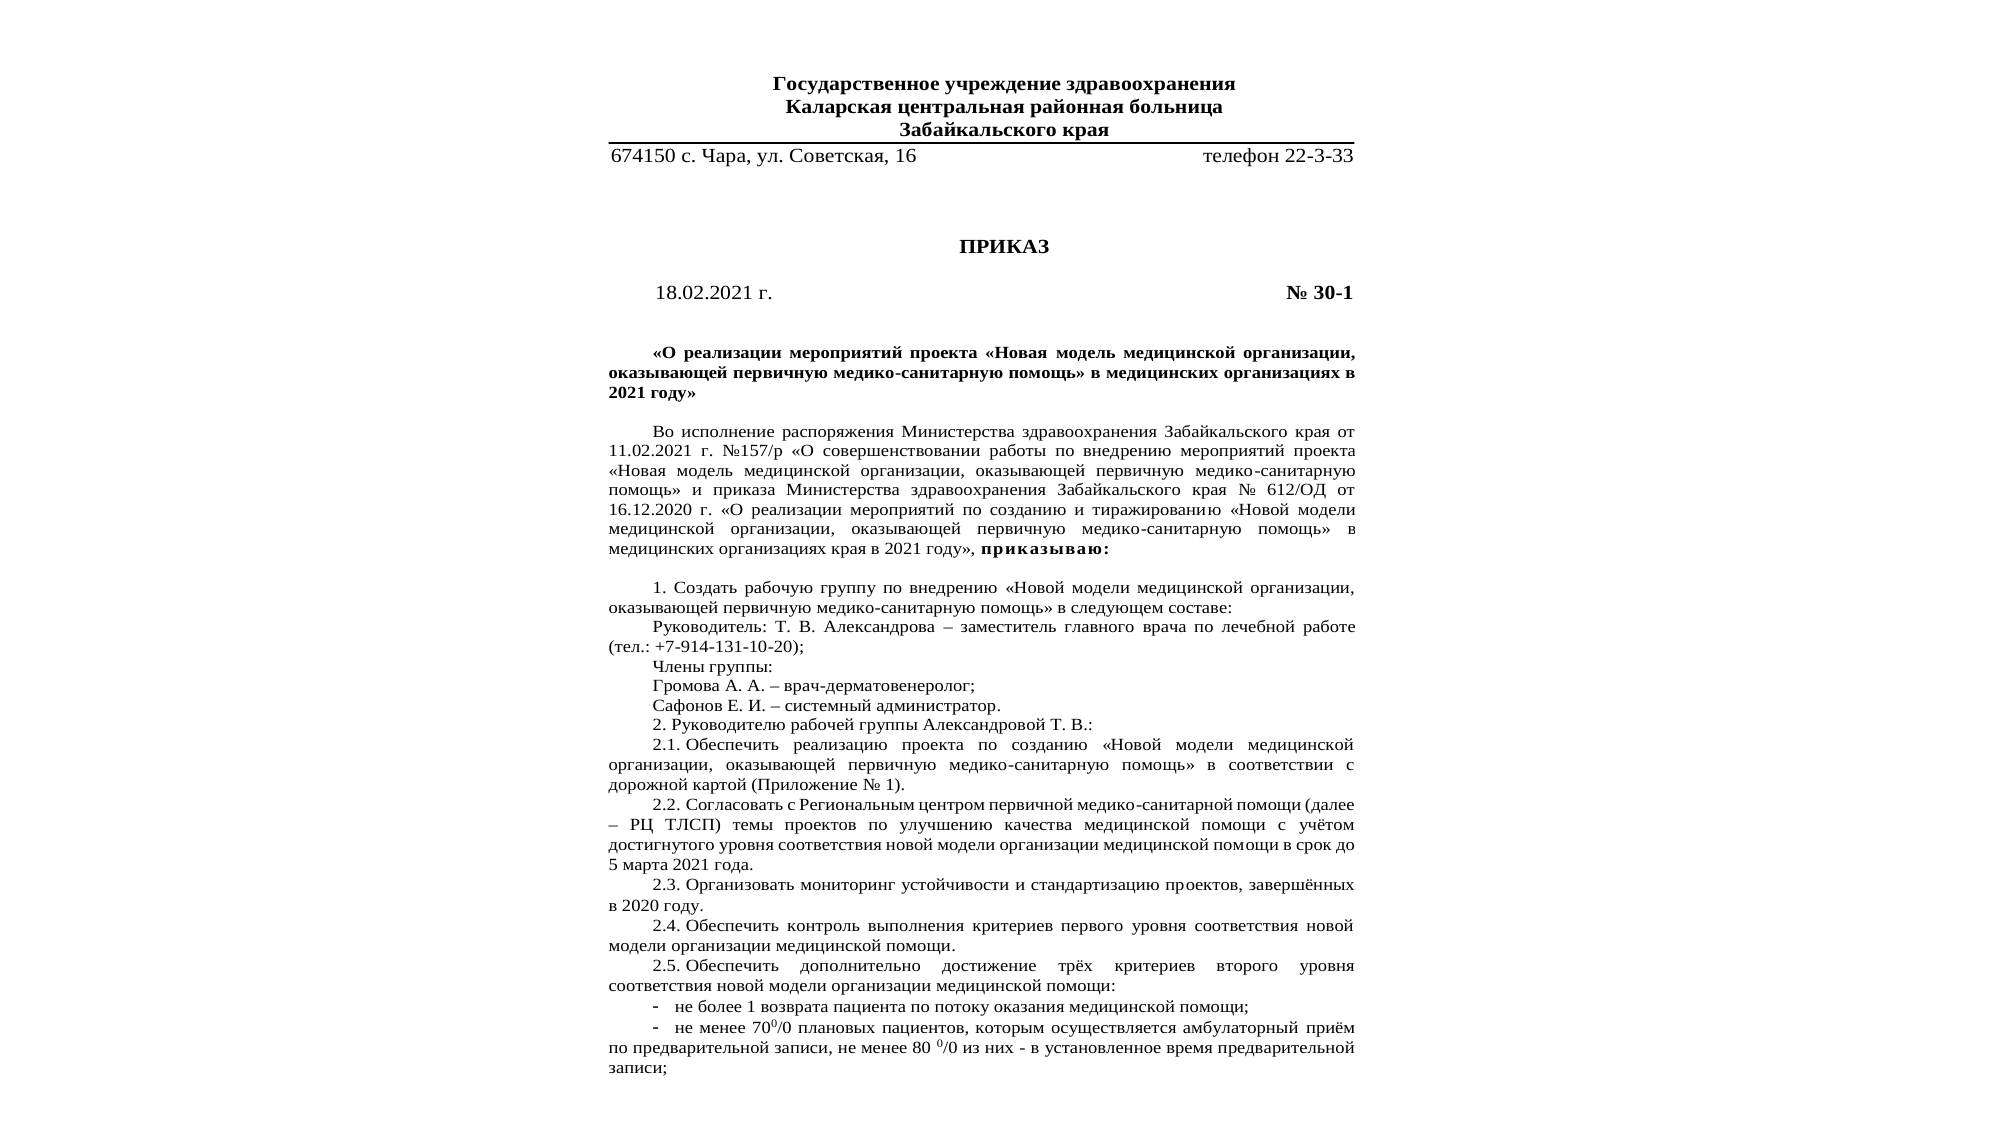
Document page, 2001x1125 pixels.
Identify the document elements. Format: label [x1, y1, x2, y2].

list [608, 72, 1355, 1081]
